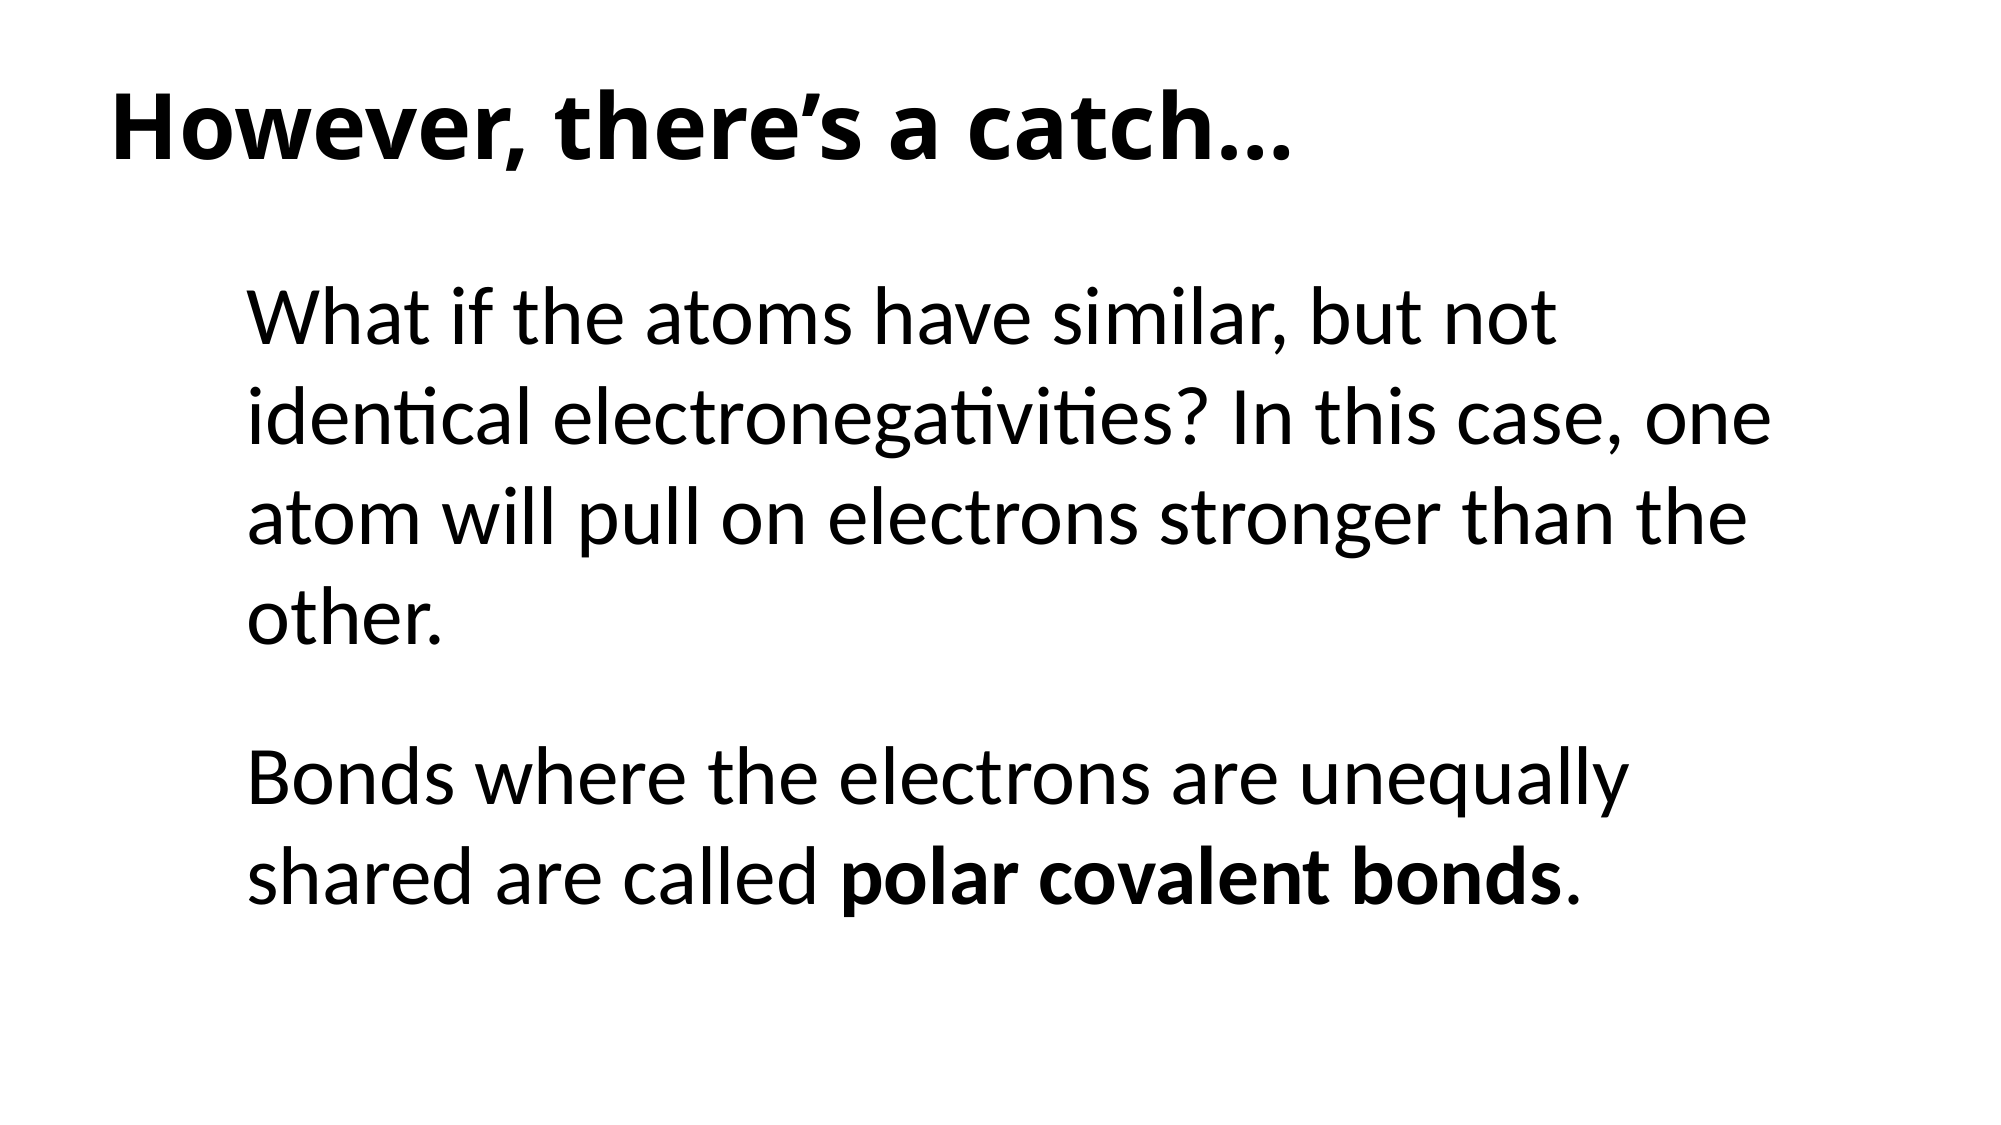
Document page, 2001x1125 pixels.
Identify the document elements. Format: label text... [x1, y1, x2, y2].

title However, there’s a catch… [93, 21, 1819, 239]
text_box What if the atoms have similar, but not identical electronegativities? In this case, one atom will pull on electrons stronger than the other. Bonds where the electrons are unequally shared are called polar covalent bonds. [231, 254, 1834, 1019]
